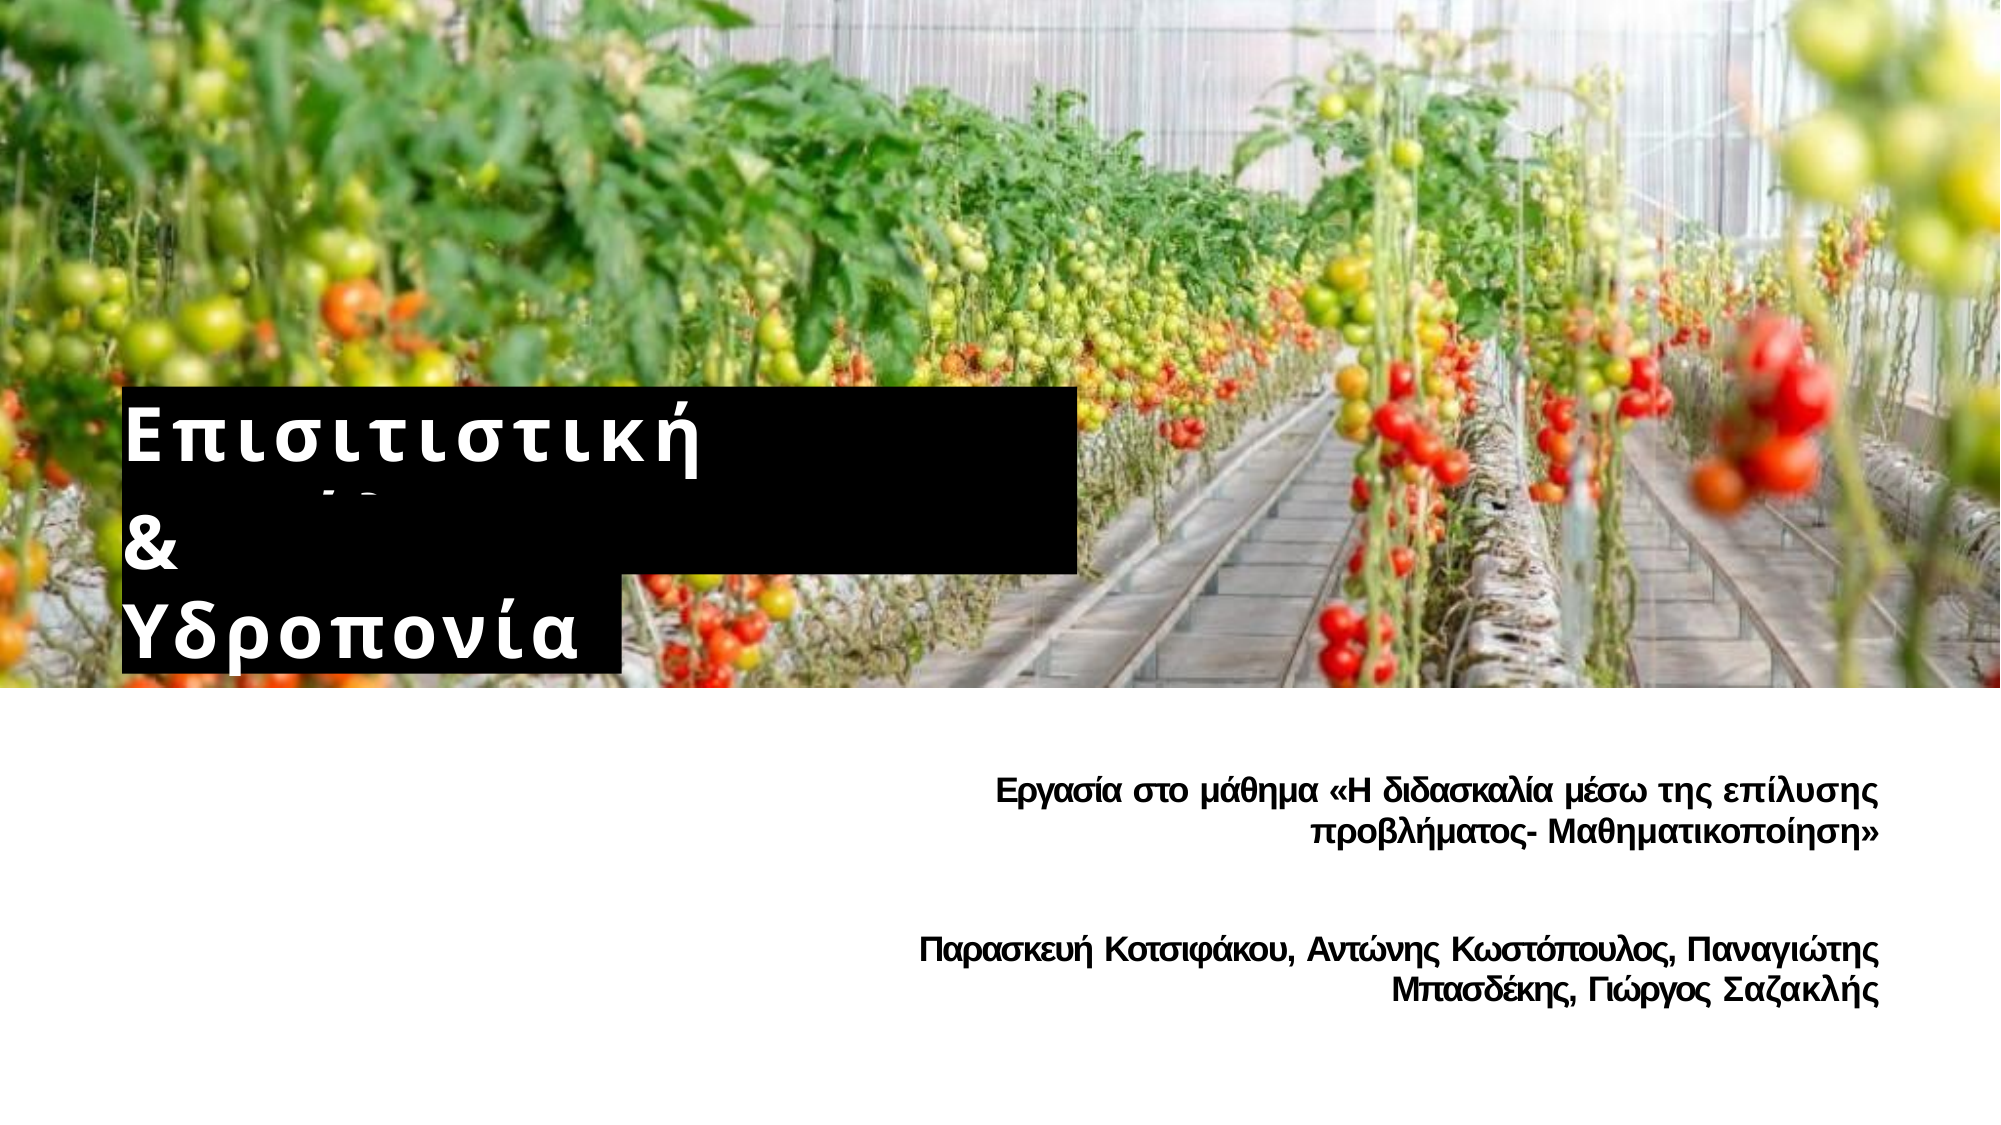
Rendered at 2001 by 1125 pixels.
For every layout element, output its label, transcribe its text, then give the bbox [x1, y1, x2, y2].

picture [0, 0, 2000, 689]
text_box Εργασία στο μάθημα «Η διδασκαλία μέσω της επίλυσης προβλήματος- Μαθηματικοποίηση» Παρασκευή Κοτσιφάκου, Αντώνης Κωστόπουλος, Παναγιώτης Μπασδέκης, Γιώργος Σαζακλής [917, 767, 1881, 1009]
